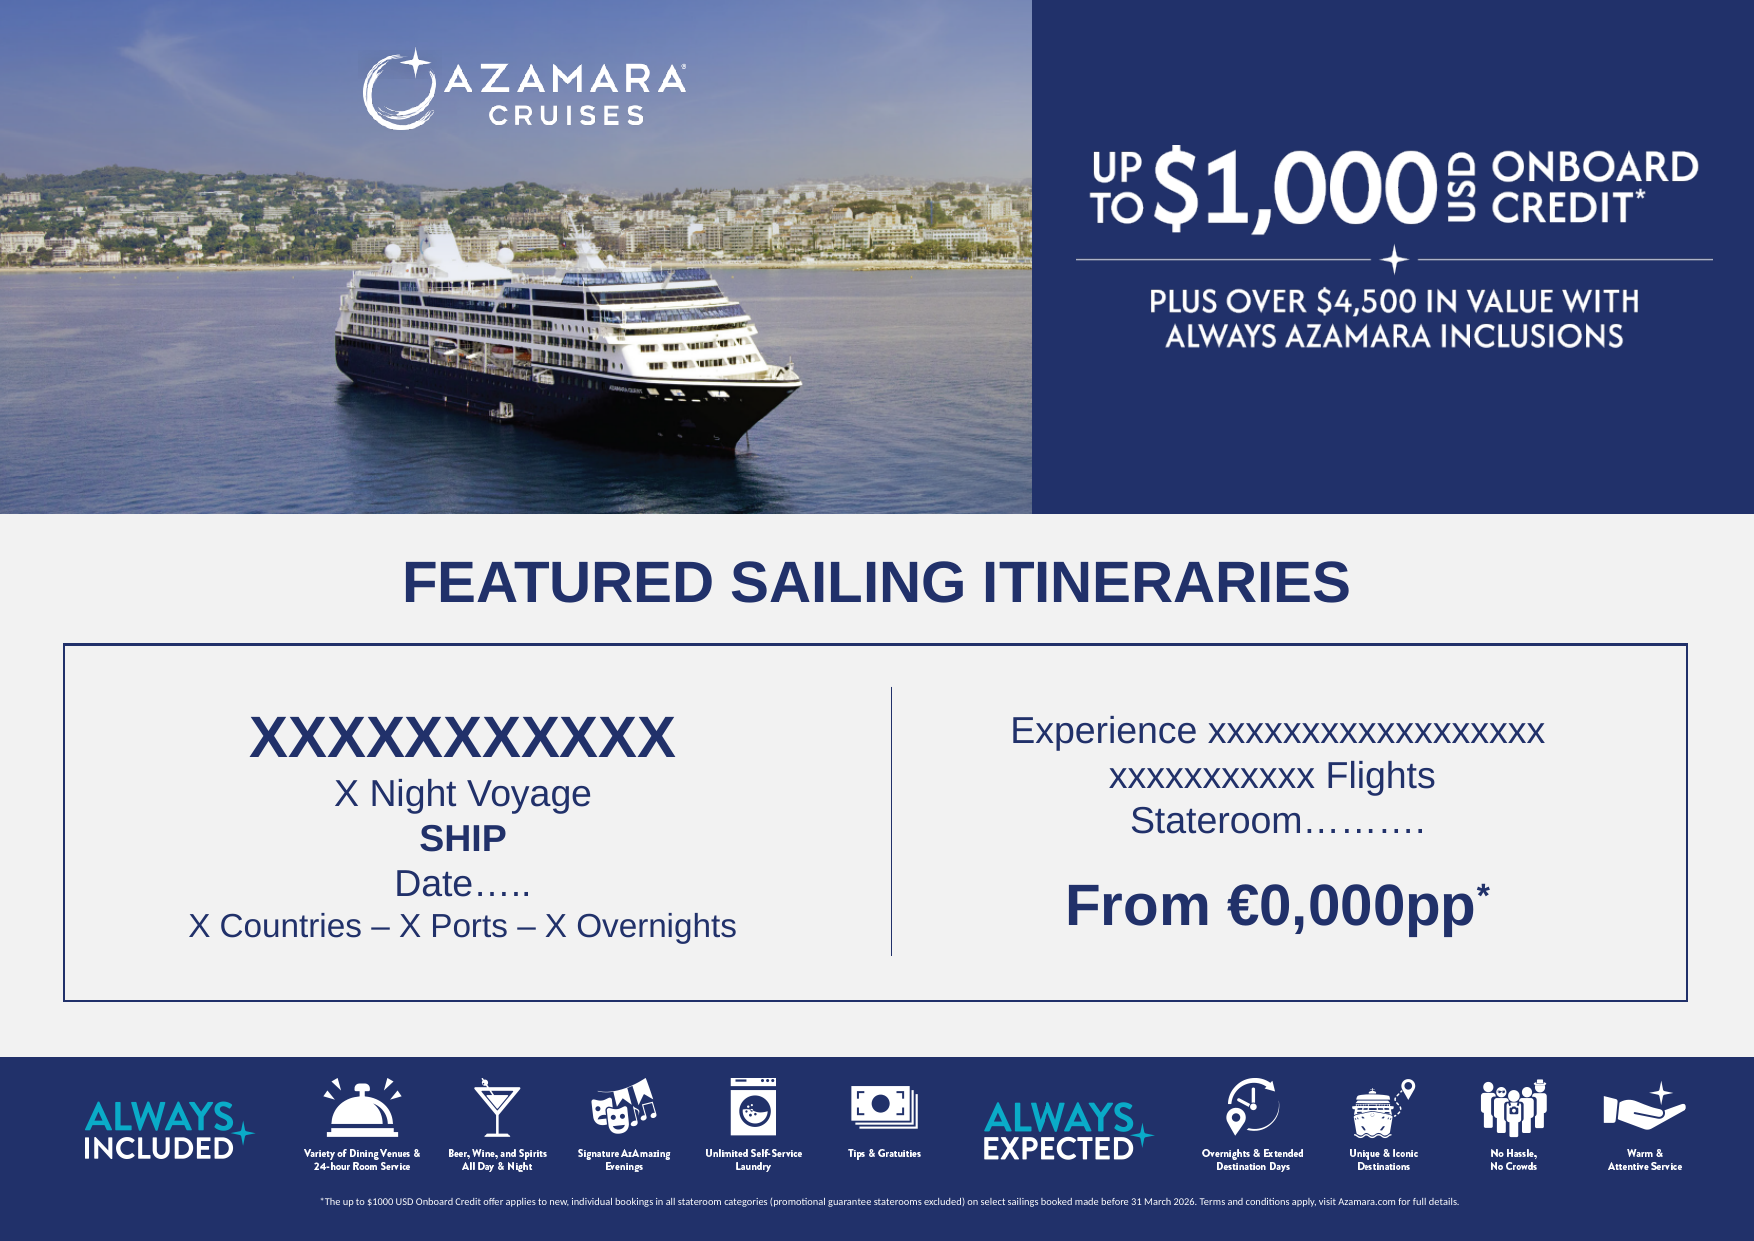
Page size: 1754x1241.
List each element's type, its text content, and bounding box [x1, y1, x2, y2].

picture [0, 0, 1713, 515]
text_box [0, 1057, 1754, 1241]
text_box XXXXXXXXXXX X Night Voyage SHIP Date….. X Countries – X Ports – X Overnights [87, 691, 839, 952]
text_box *The up to $1000 USD Onboard Credit offer applies to new, individual bookings in all stateroom categories (promotional guarantee staterooms excluded) on select sailings booked made before 31 March 2026. Terms and conditions apply, visit Azamara.com for full details. [250, 1187, 1534, 1216]
text_box [63, 643, 1688, 1002]
text_box FEATURED SAILING ITINERARIES [0, 515, 1754, 644]
picture [85, 1078, 1686, 1173]
text_box Experience xxxxxxxxxxxxxxxxxx xxxxxxxxxxx Flights Stateroom………. From €0,000pp* [902, 698, 1654, 945]
text_box [1238, 0, 1754, 514]
